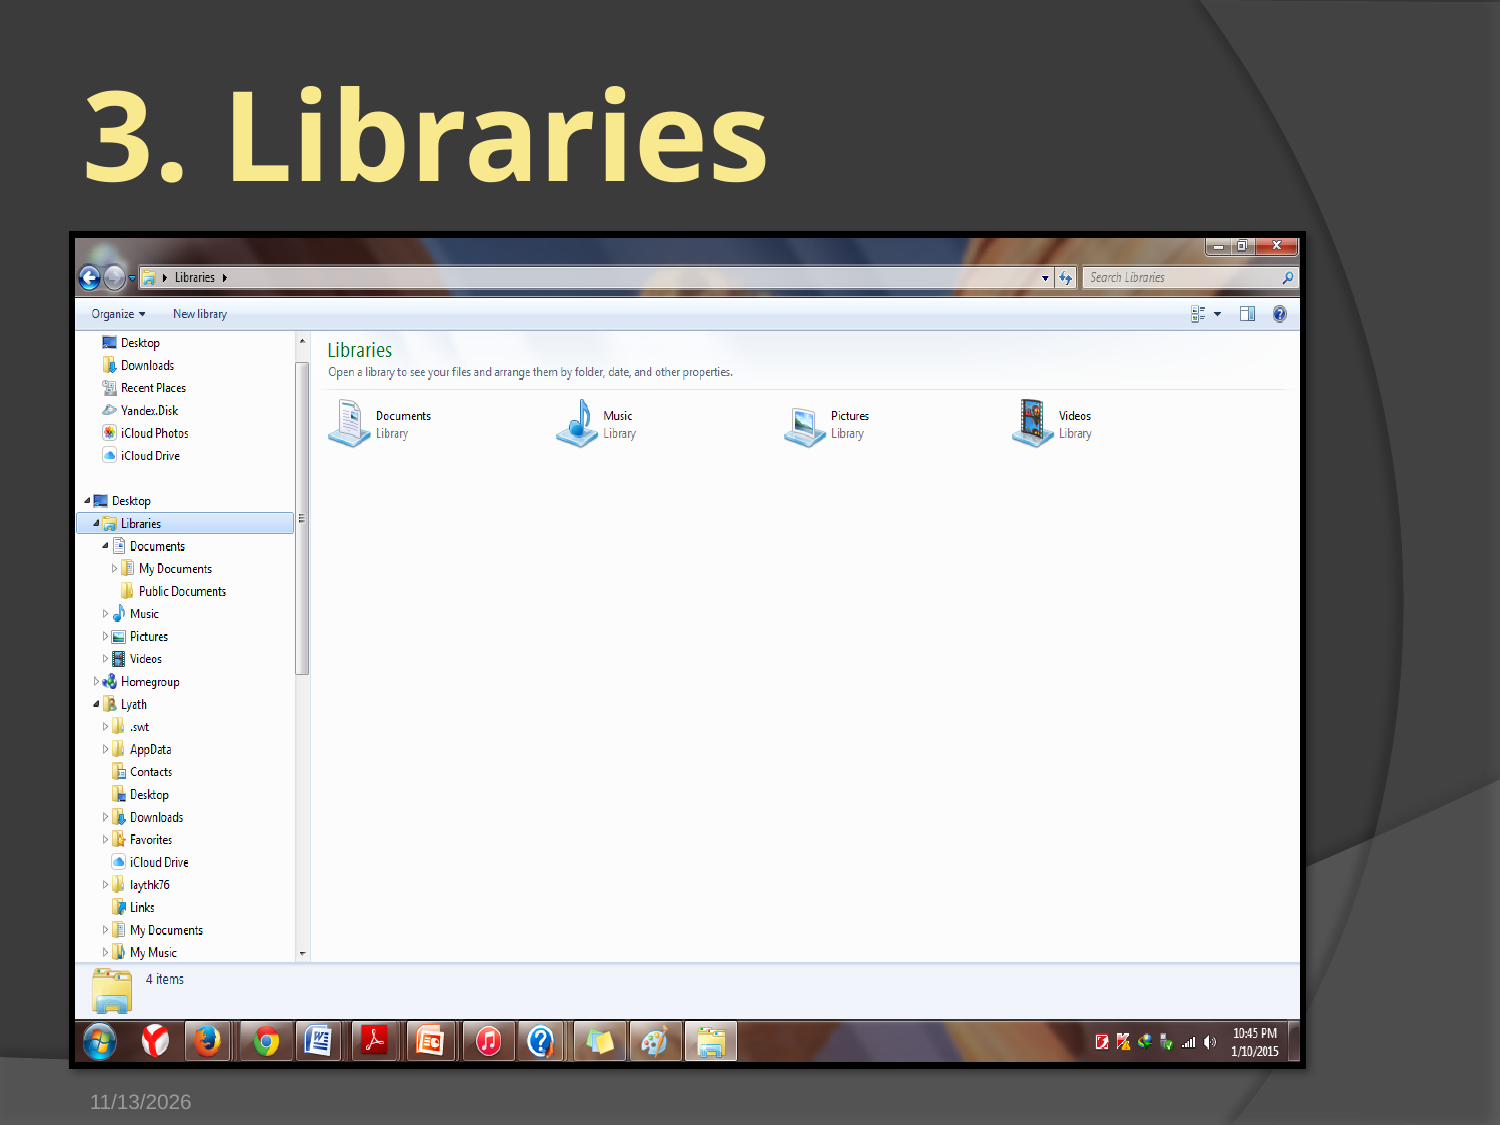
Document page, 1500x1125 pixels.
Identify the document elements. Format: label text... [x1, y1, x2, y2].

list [74, 237, 1301, 1063]
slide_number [75, 1072, 425, 1114]
title 3. Libraries [75, 37, 1300, 225]
